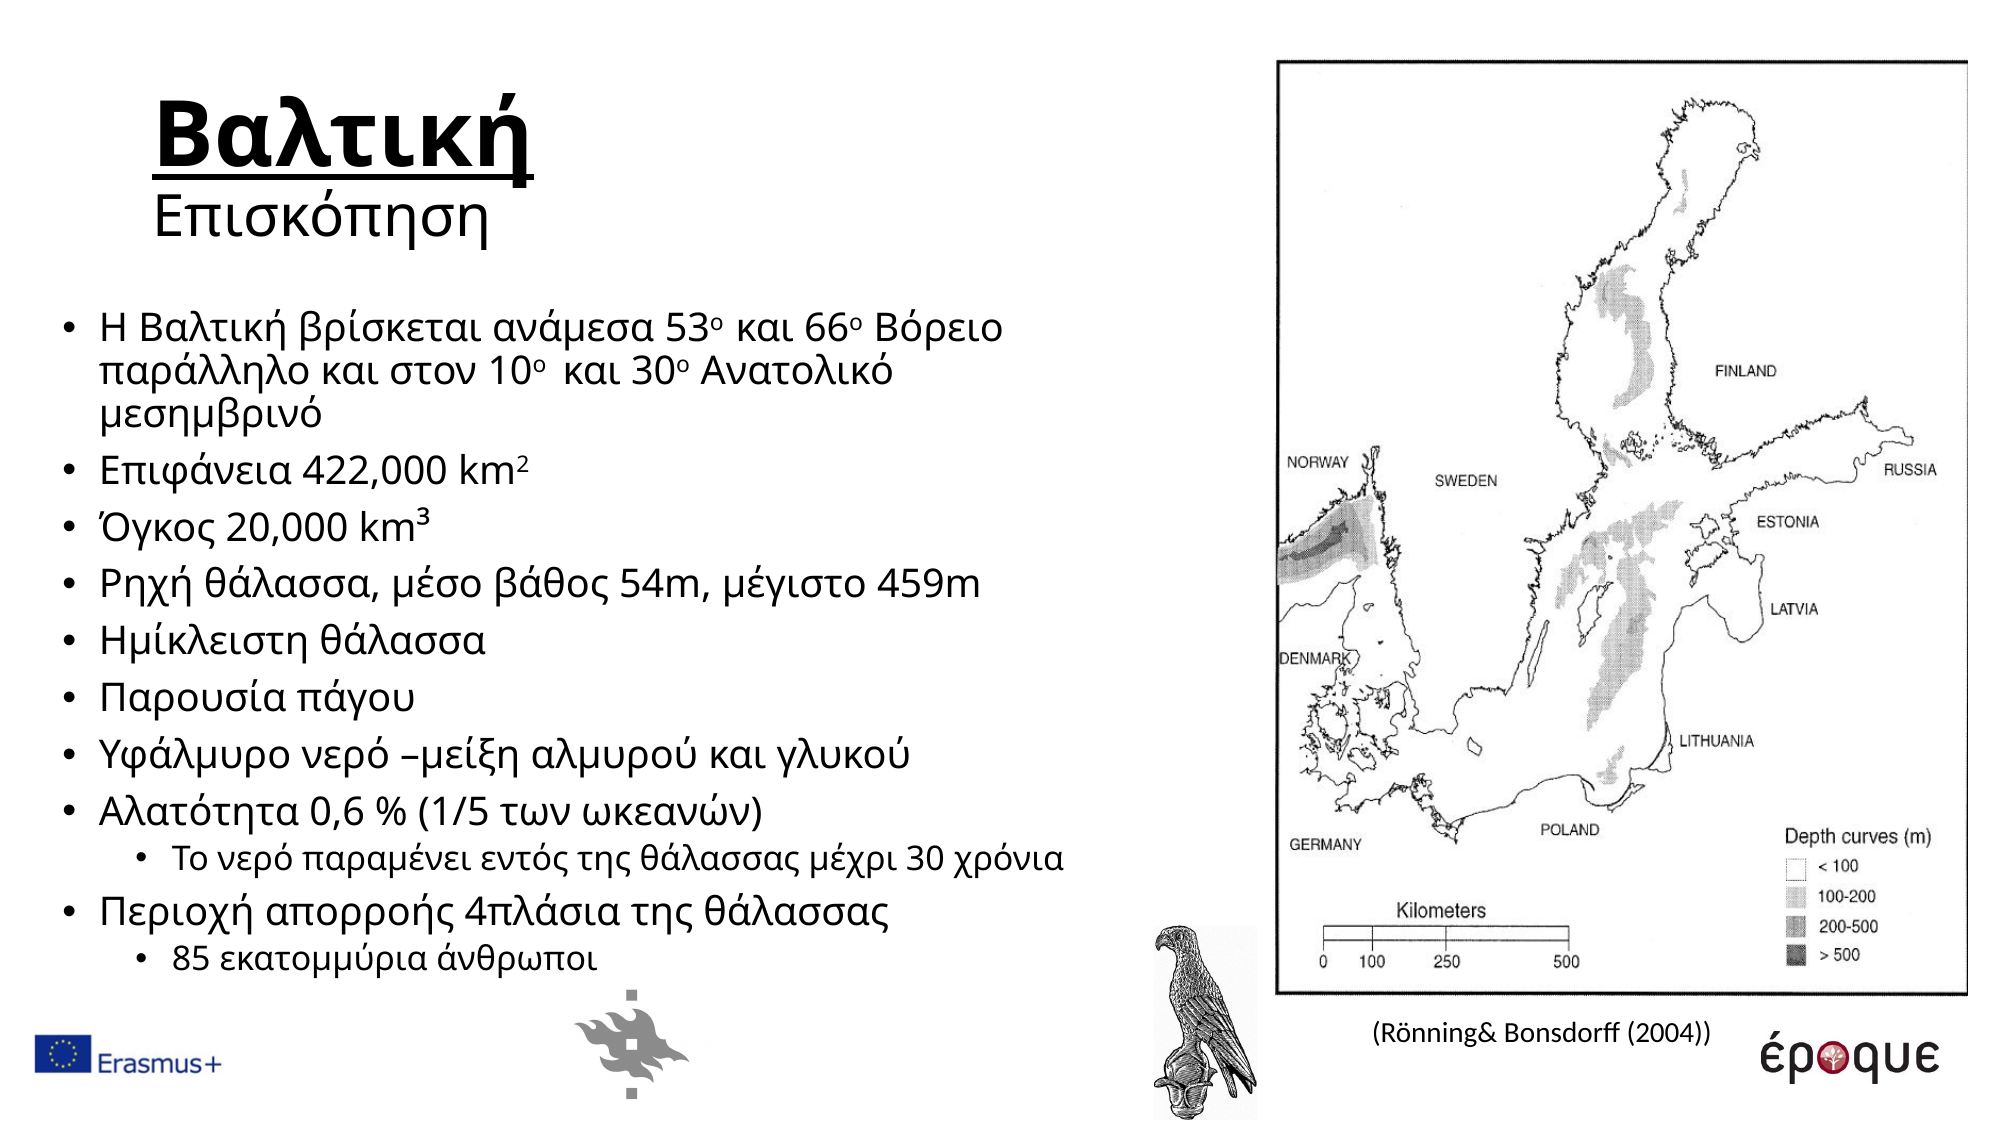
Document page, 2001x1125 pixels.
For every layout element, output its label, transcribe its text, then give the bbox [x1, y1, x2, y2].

picture [1761, 1031, 1939, 1084]
picture [556, 981, 712, 1107]
picture [1154, 925, 1258, 1120]
picture [1273, 57, 1968, 997]
title Βαλτική Επισκόπηση [137, 59, 1273, 278]
picture [33, 1024, 223, 1084]
text_box (Rönning& Bonsdorff (2004)) [1357, 1005, 1728, 1056]
list Η Βαλτική βρίσκεται ανάμεσα 53o και 66o Βόρειο παράλληλο και στον 10o και 30o Ανατολικό μεσημβρινό Επιφάνεια 422,000 km2 Όγκος 20,000 km³ Ρηχή θάλασσα, μέσο βάθος 54m, μέγιστο 459m Ημίκλειστη θάλασσα Παρουσία πάγου Υφάλμυρο νερό –μείξη αλμυρού και γλυκού Αλατότητα 0,6 % (1/5 των ωκεανών) Το νερό παραμένει εντός της θάλασσας μέχρι 30 χρόνια Περιοχή απορροής 4πλάσια της θάλασσας 85 εκατομμύρια άνθρωποι [47, 300, 1129, 992]
